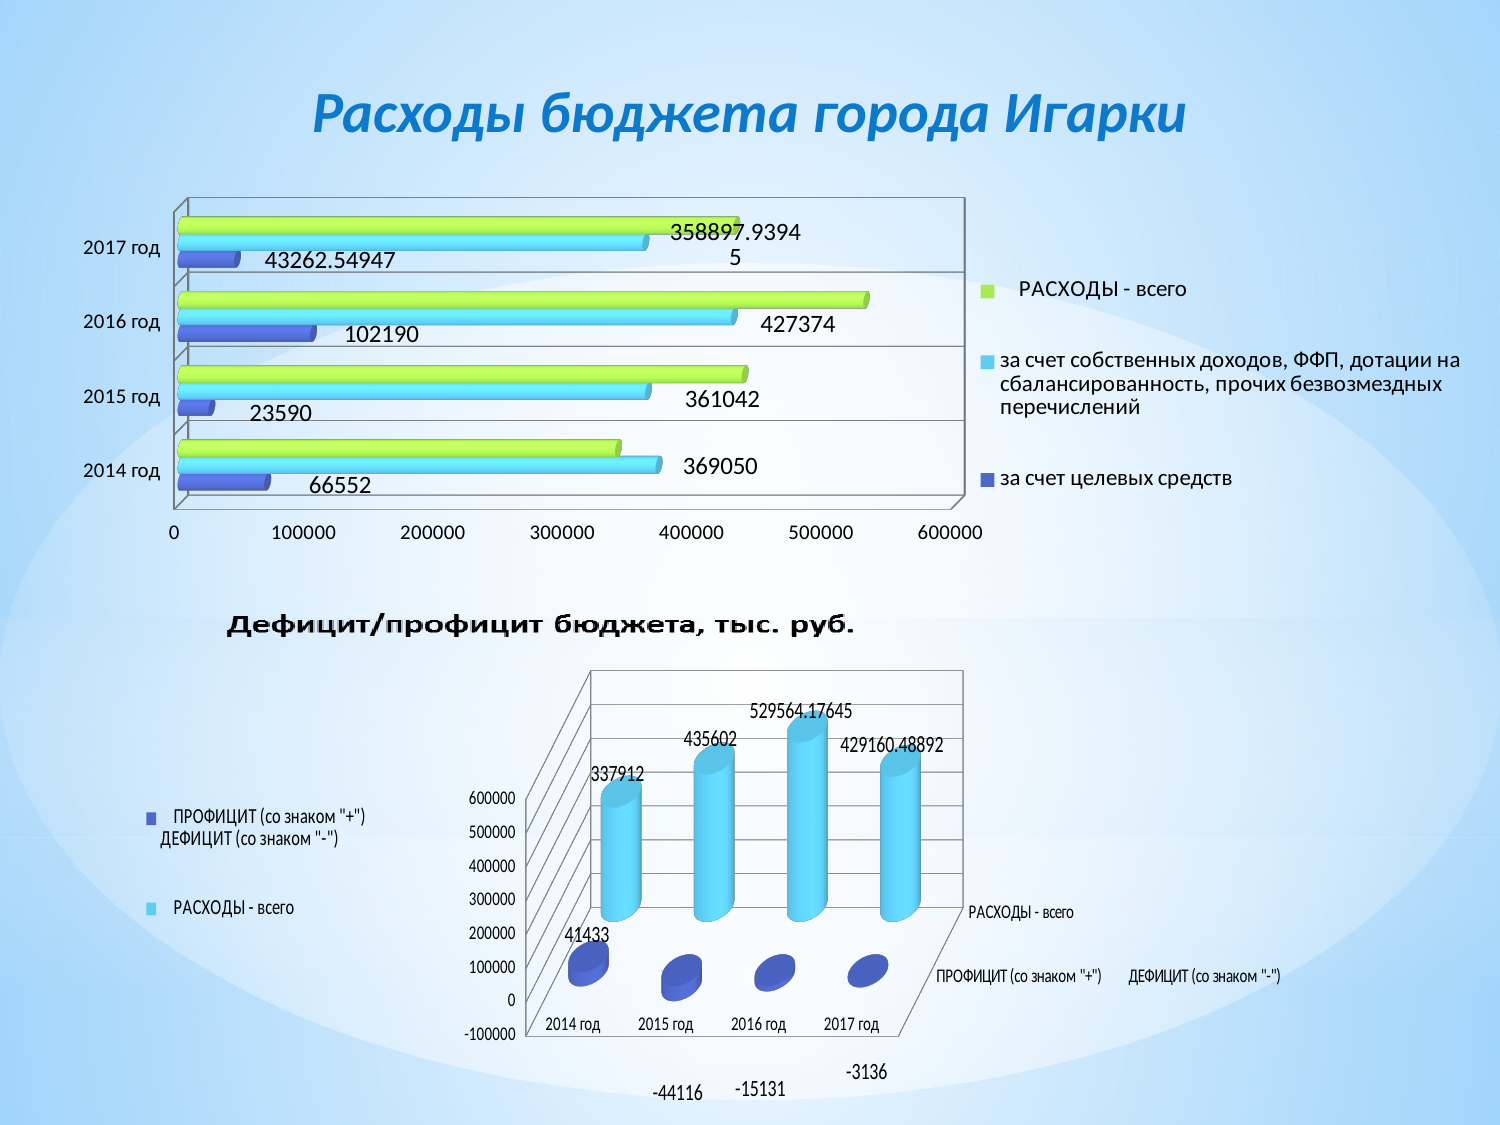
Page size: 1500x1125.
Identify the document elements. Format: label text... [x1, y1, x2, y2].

chart [29, 151, 1471, 1107]
text_box Расходы бюджета города Игарки [297, 66, 1203, 149]
